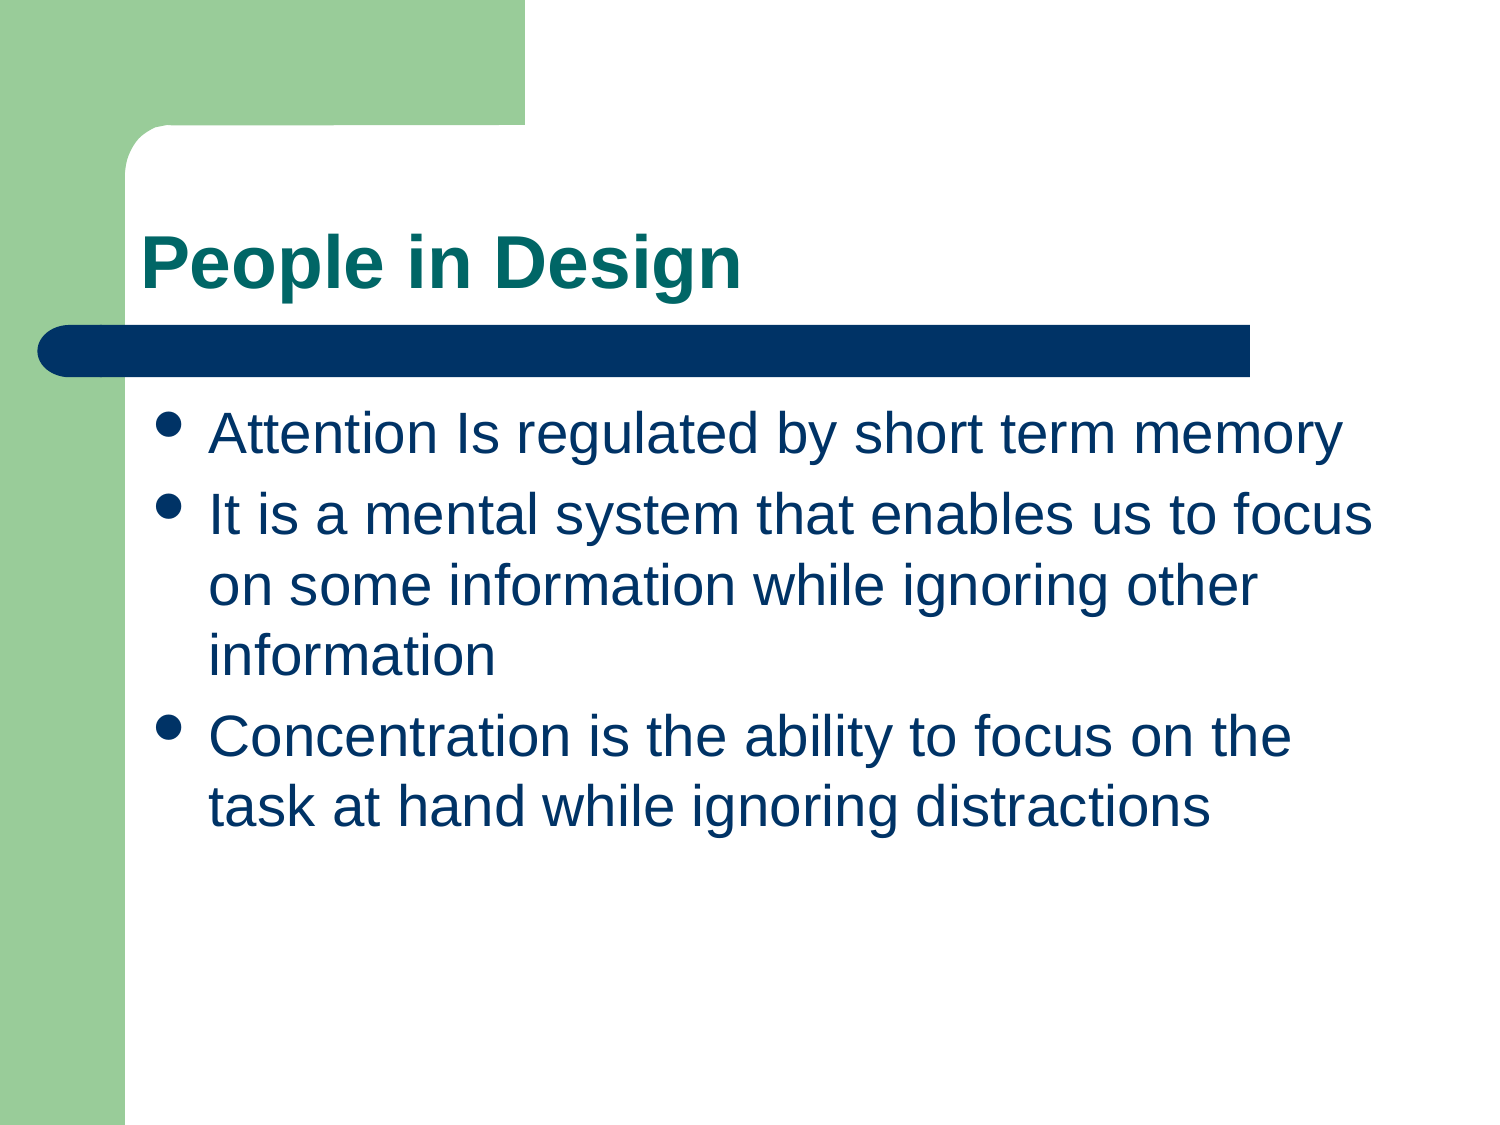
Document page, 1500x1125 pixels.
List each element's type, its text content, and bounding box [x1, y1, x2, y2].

title People in Design [124, 124, 1426, 313]
list Attention Is regulated by short term memory It is a mental system that enables us to focus on some information while ignoring other information Concentration is the ability to focus on the task at hand while ignoring distractions [137, 387, 1400, 999]
